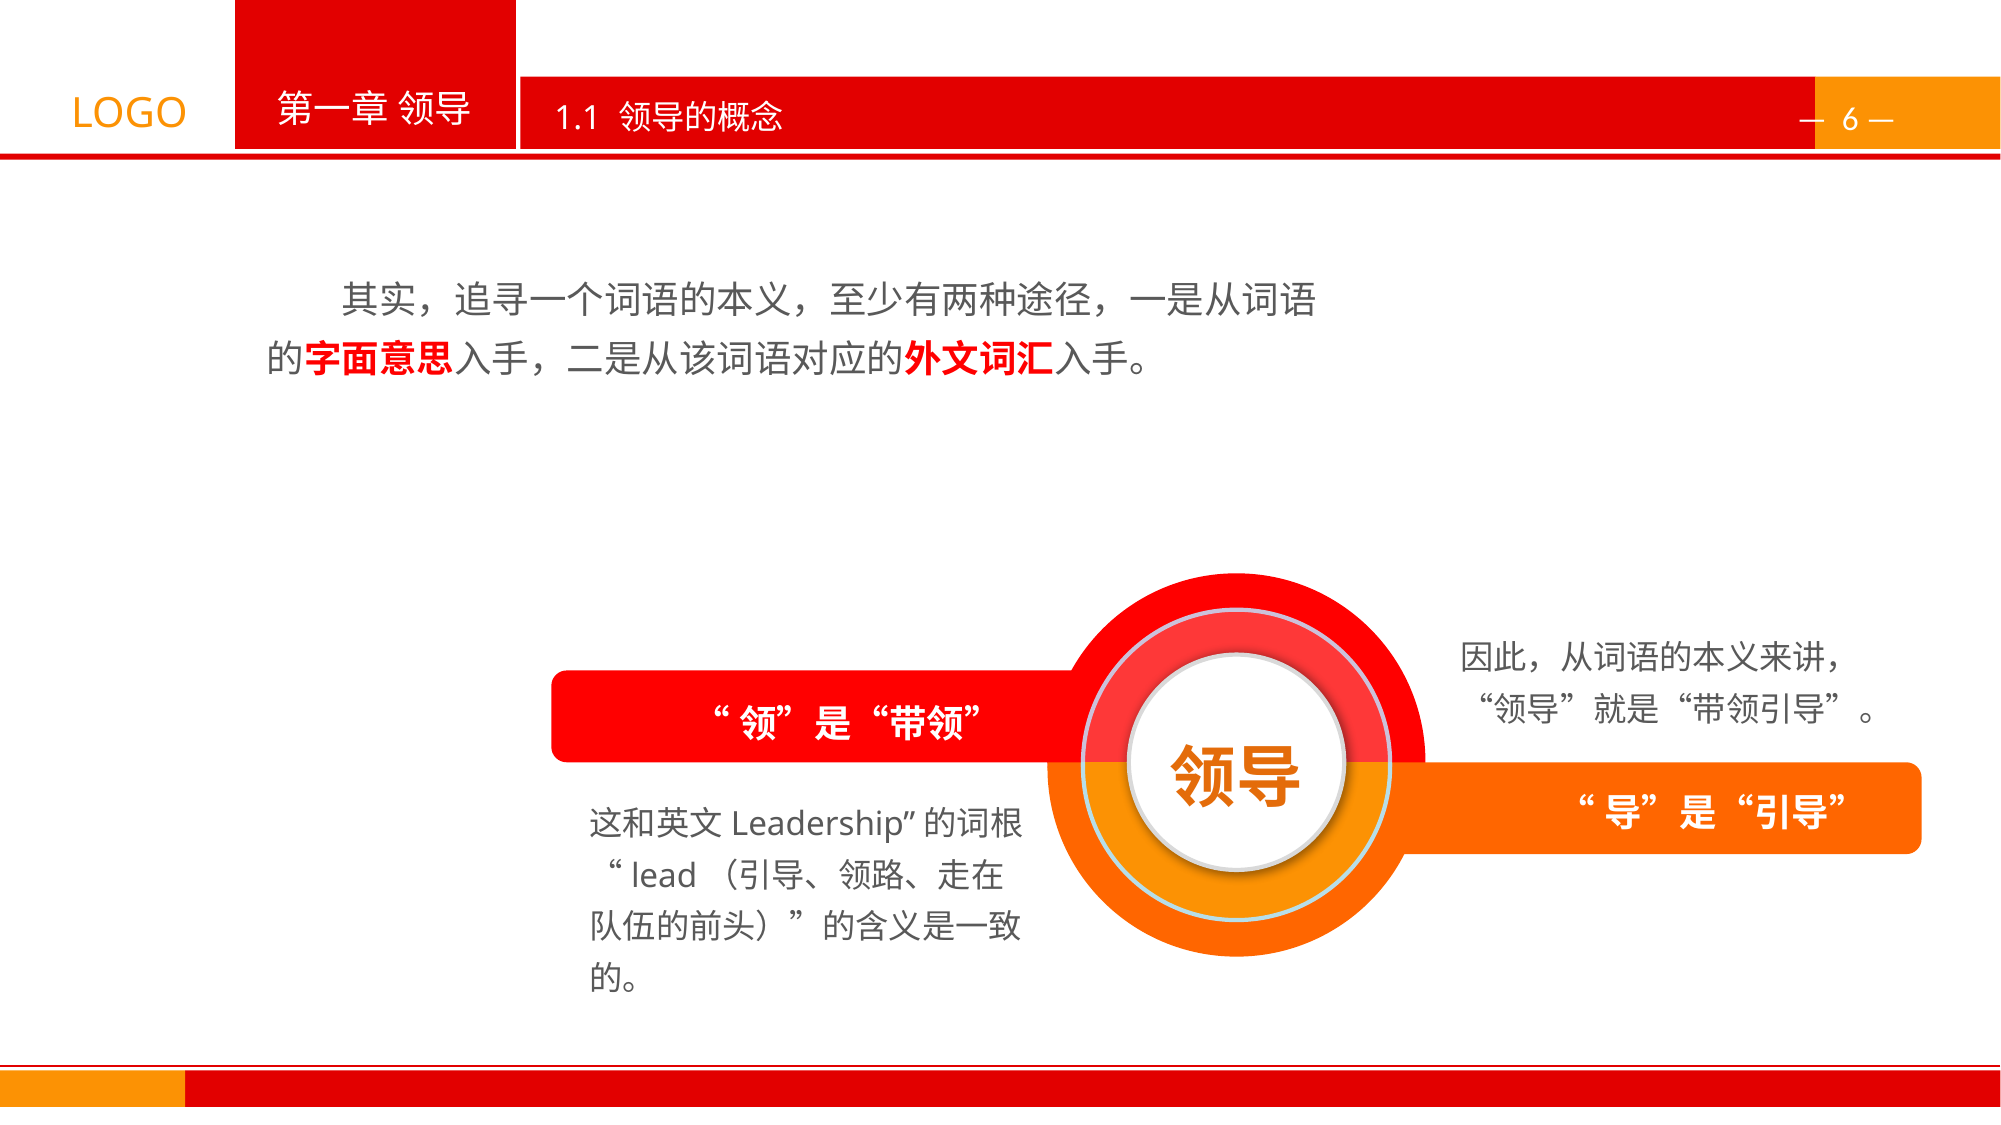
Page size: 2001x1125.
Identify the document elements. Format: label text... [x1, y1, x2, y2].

text_box [1135, 652, 1338, 719]
text_box [1045, 760, 1924, 959]
text_box “领”是“带领” [667, 688, 1028, 753]
text_box “导”是“引导” [1538, 777, 1887, 842]
text_box [1144, 822, 1329, 873]
text_box [1080, 762, 1393, 923]
text_box 其实，追寻一个词语的本义，至少有两种途径，一是从词语的字面意思入手，二是从该词语对应的外文词汇入手。 [252, 255, 1345, 387]
text_box [1080, 607, 1393, 762]
text_box 这和英文Leadership”的词根“lead（引导、领路、走在队伍的前头）”的含义是一致的。 [575, 782, 1052, 1005]
text_box 因此，从词语的本义来讲，“领导”就是“带领引导”。 [1445, 617, 1922, 736]
text_box [549, 571, 1428, 765]
text_box 领导 [1128, 719, 1345, 822]
